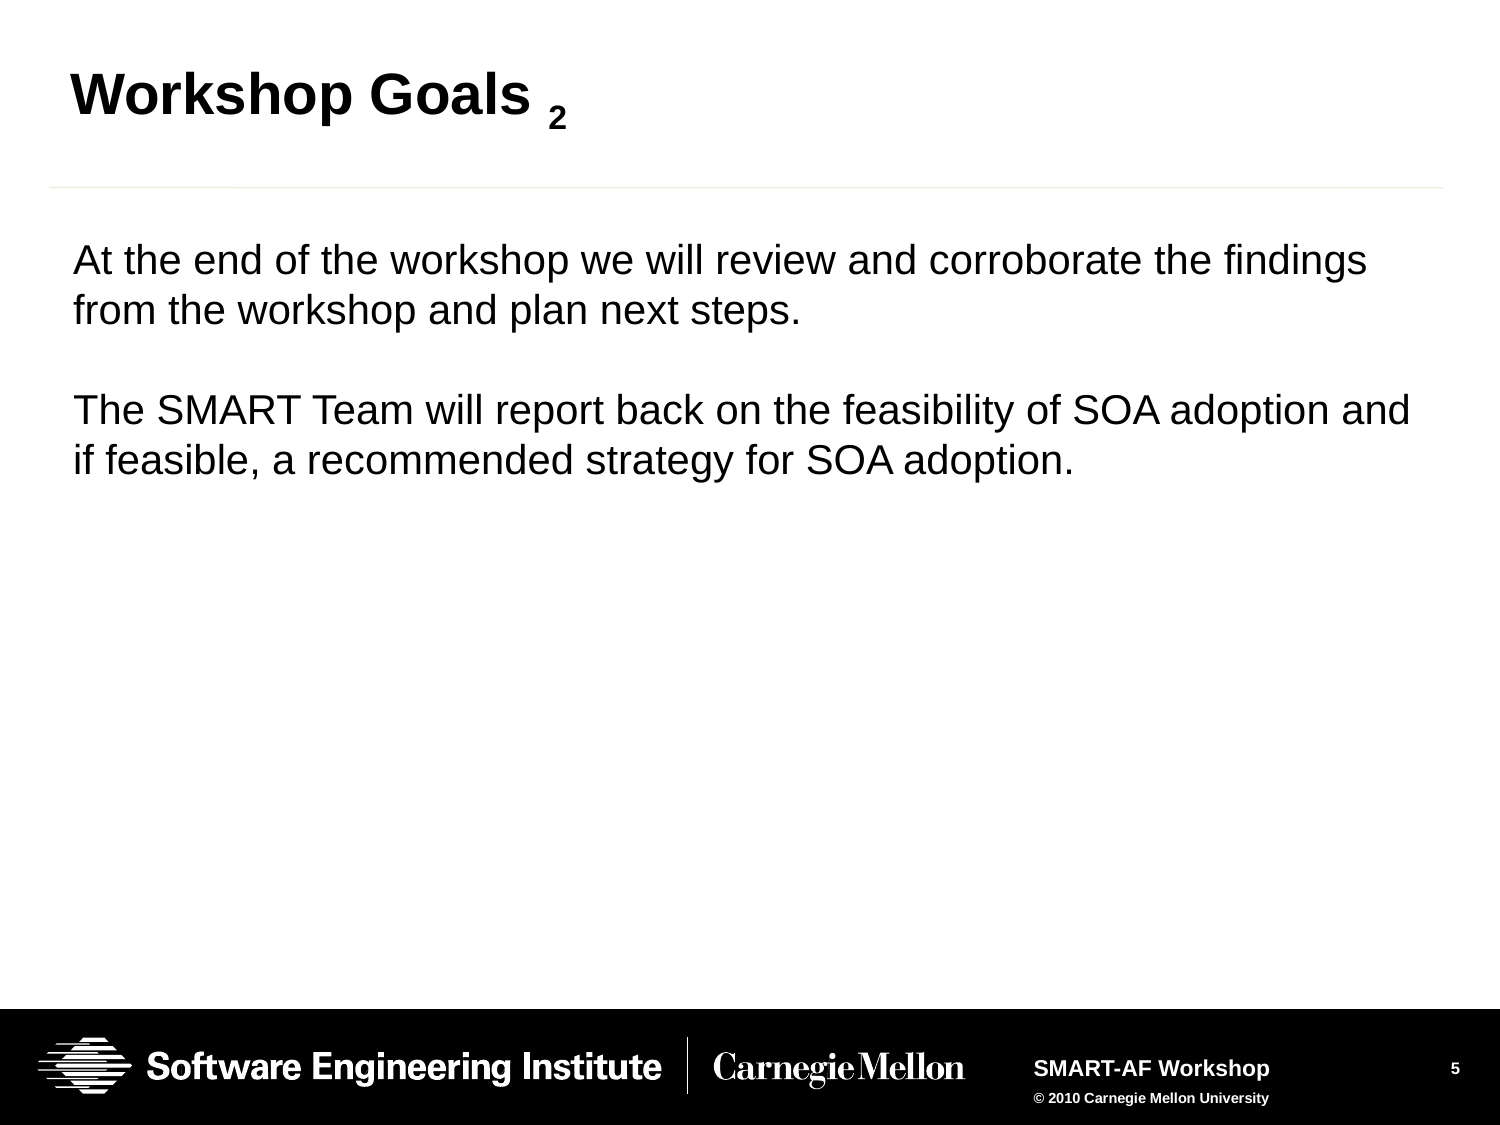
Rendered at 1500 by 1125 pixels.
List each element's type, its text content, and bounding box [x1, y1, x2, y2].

text_box At the end of the workshop we will review and corroborate the findings from the workshop and plan next steps. The SMART Team will report back on the feasibility of SOA adoption and if feasible, a recommended strategy for SOA adoption. [58, 224, 1438, 953]
text_box Workshop Goals 2 [55, 50, 1450, 114]
